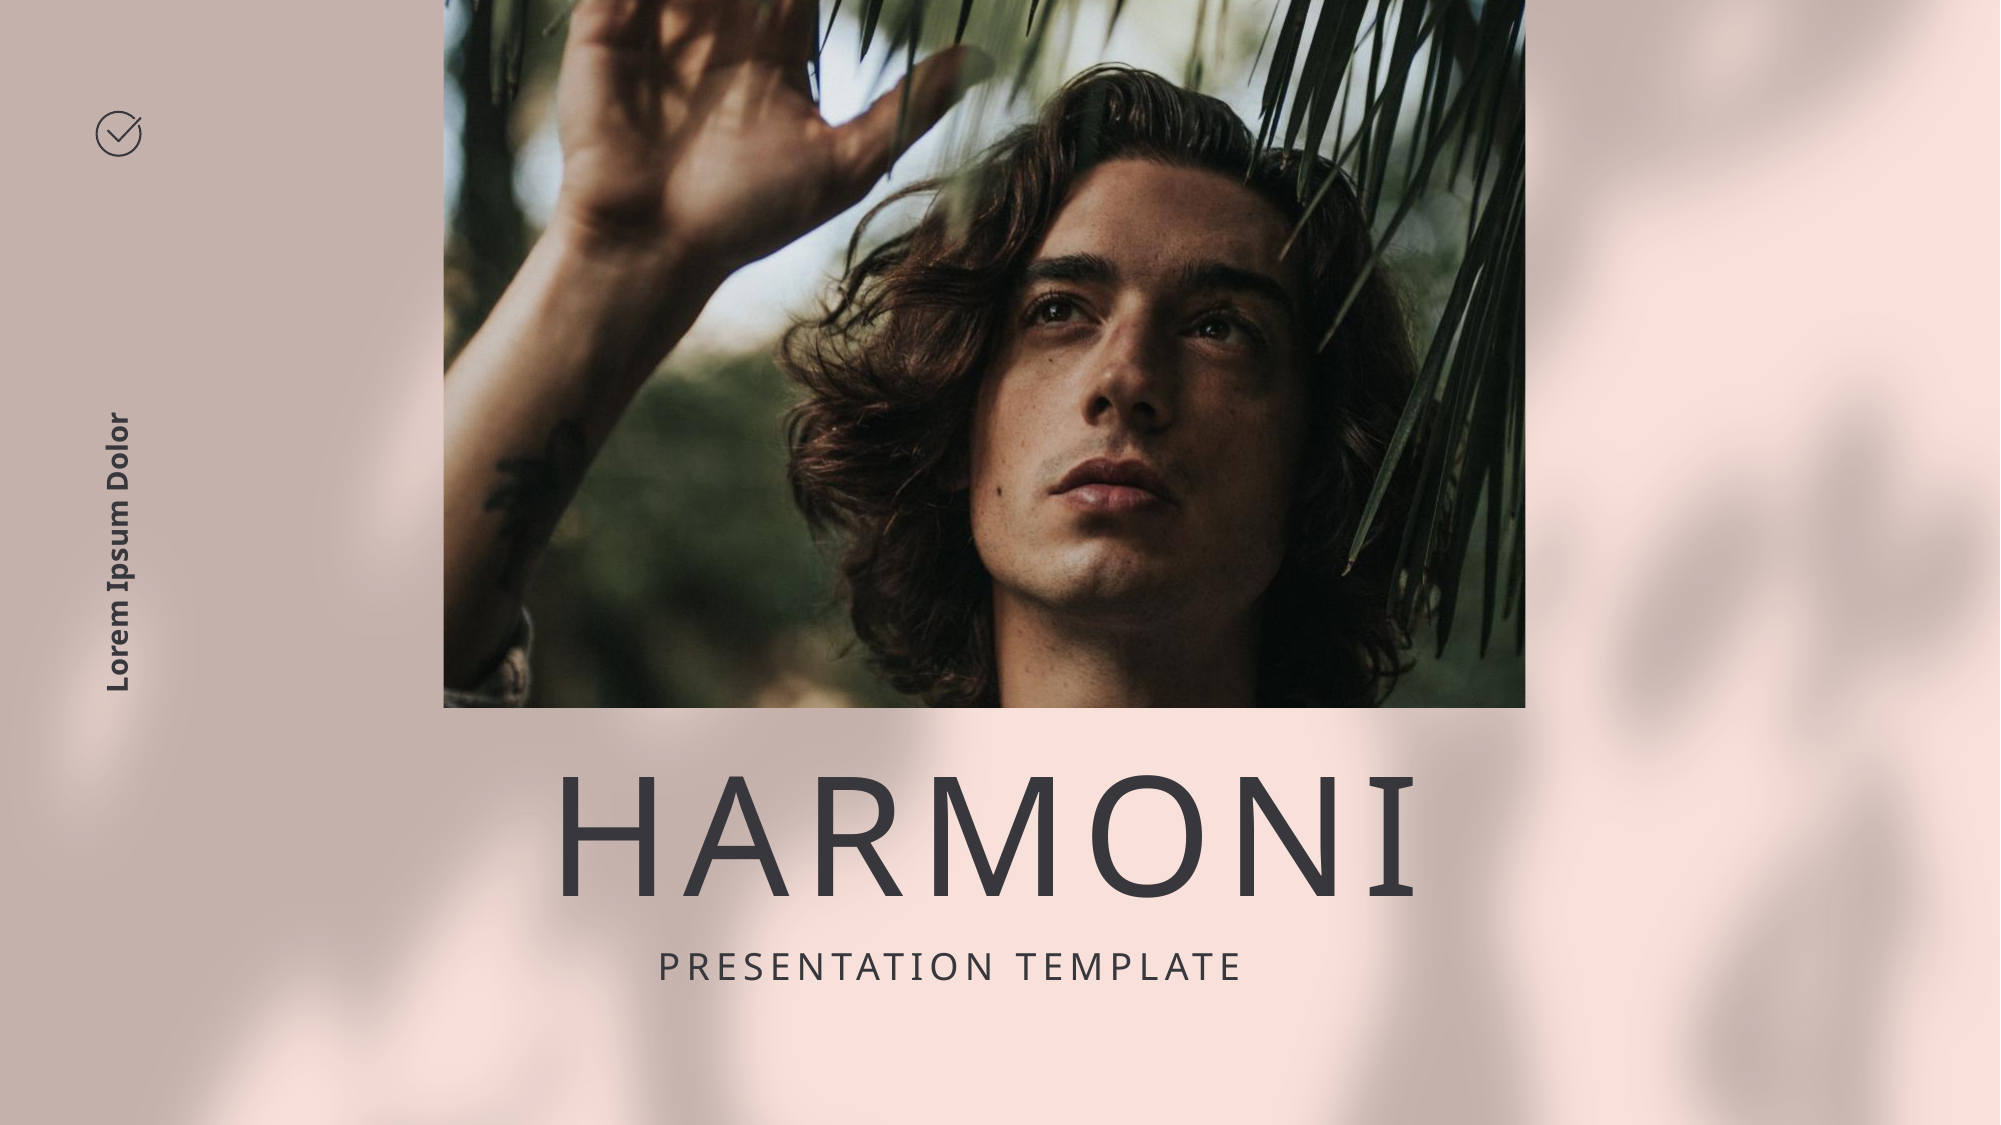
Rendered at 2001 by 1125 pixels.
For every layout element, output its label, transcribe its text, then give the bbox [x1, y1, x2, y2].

text_box HARMONI [479, 744, 1490, 929]
picture [443, 0, 1526, 708]
text_box [95, 110, 142, 133]
text_box Lorem Ipsum Dolor [95, 133, 163, 708]
text_box PRESENTATION TEMPLATE [625, 935, 1273, 996]
